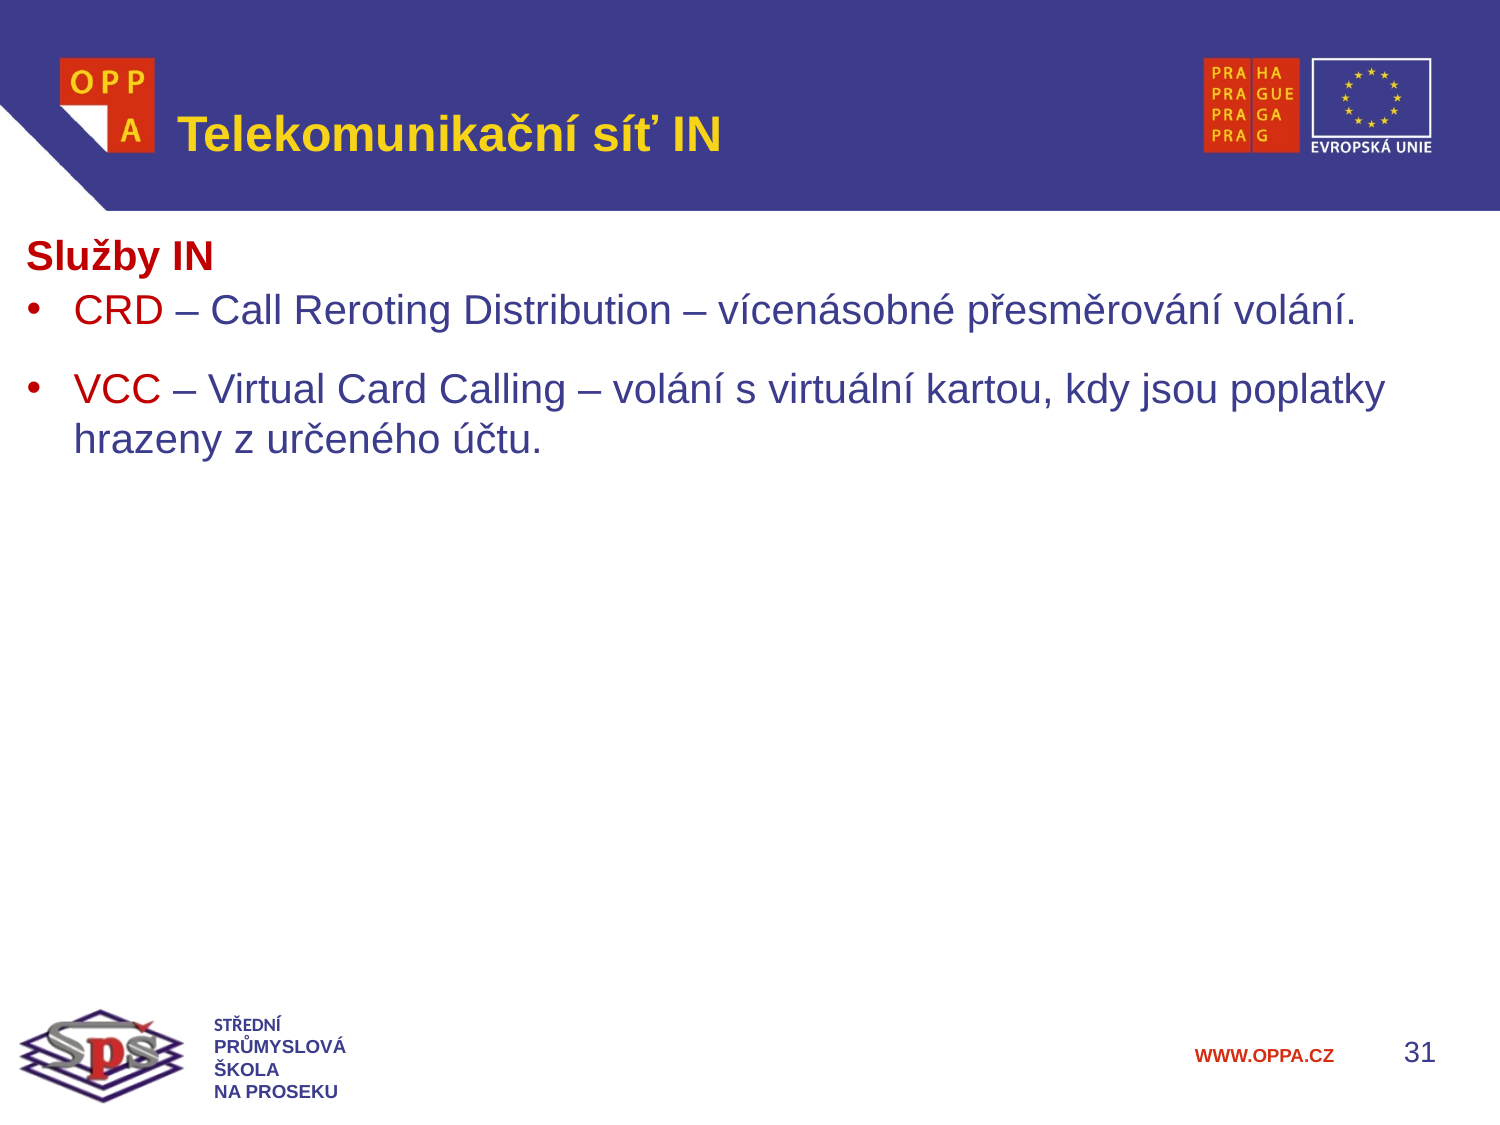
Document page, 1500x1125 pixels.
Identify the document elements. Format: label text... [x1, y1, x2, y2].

picture [0, 0, 1500, 211]
picture [19, 1001, 186, 1107]
text_box Služby IN CRD – Call Reroting Distribution – vícenásobné přesměrování volání. VCC – Virtual Card Calling – volání s virtuální kartou, kdy jsou poplatky hrazeny z určeného účtu. [11, 221, 1495, 524]
slide_number 31 [1339, 1015, 1437, 1069]
text_box STŘEDNÍ PRŮMYSLOVÁ ŠKOLA NA PROSEKU [199, 1004, 509, 1110]
title Telekomunikační síť IN [177, 38, 1137, 162]
